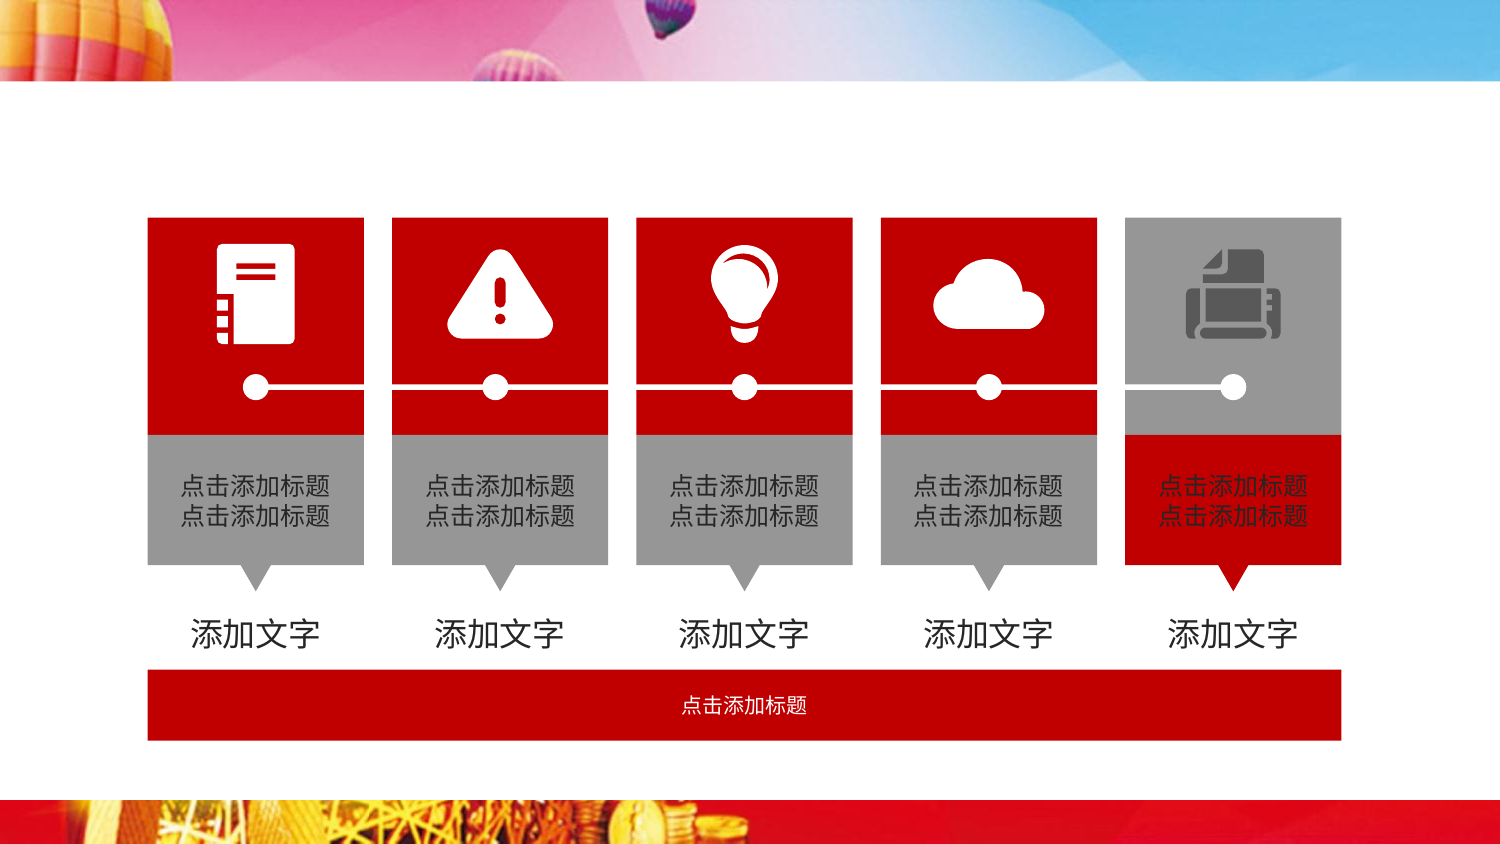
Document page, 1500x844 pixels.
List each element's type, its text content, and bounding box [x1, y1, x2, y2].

text_box 点击添加标题 点击添加标题 [1124, 434, 1342, 566]
text_box 添加文字 [423, 607, 577, 658]
text_box 添加文字 [179, 607, 333, 658]
text_box 点击添加标题 [147, 669, 1342, 742]
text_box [1185, 249, 1281, 339]
picture [0, 800, 1500, 844]
text_box [391, 217, 609, 374]
text_box [139, 20, 544, 89]
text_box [711, 245, 778, 343]
text_box 添加文字 [1156, 607, 1310, 658]
text_box 添加文字 [912, 607, 1066, 658]
picture [0, 0, 1500, 81]
text_box 添加文字 [667, 607, 822, 658]
text_box [635, 401, 854, 434]
text_box [147, 217, 365, 434]
text_box [238, 564, 273, 594]
text_box [391, 401, 609, 434]
text_box [880, 217, 1098, 374]
text_box 点击添加标题 点击添加标题 [635, 434, 854, 566]
text_box 点击添加标题 点击添加标题 [147, 434, 365, 566]
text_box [242, 374, 1247, 401]
text_box [933, 258, 1045, 329]
text_box [727, 564, 762, 594]
text_box [1124, 217, 1342, 434]
text_box [447, 249, 554, 339]
text_box 点击添加标题 点击添加标题 [391, 434, 609, 566]
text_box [216, 243, 295, 345]
text_box [1216, 564, 1251, 594]
text_box [635, 217, 854, 374]
text_box 点击添加标题 点击添加标题 [880, 434, 1098, 566]
text_box [483, 564, 518, 594]
text_box [880, 401, 1098, 434]
text_box [972, 564, 1006, 594]
